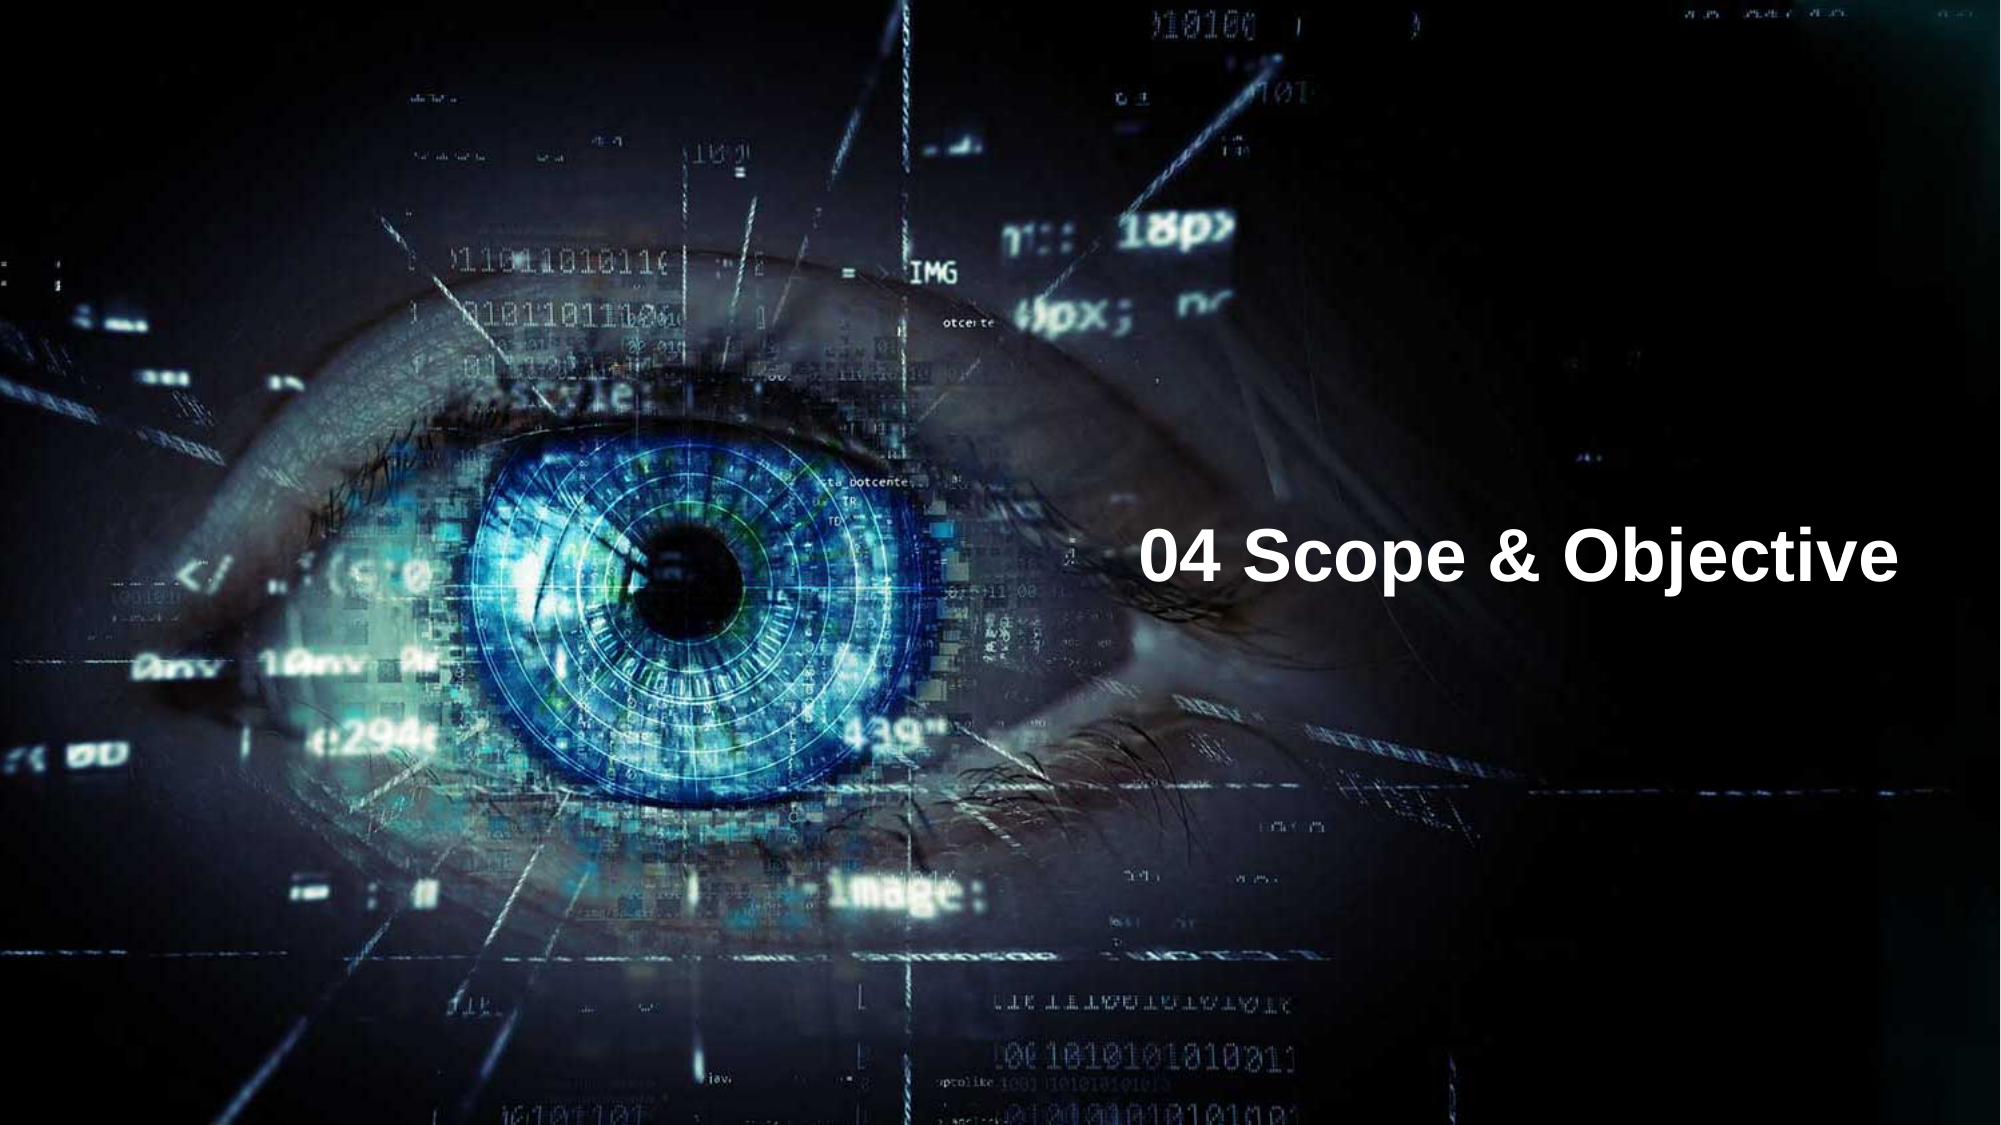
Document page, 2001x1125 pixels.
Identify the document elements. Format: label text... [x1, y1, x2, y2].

text_box 04 Scope & Objective [1123, 499, 1981, 604]
picture [0, 0, 2001, 1125]
